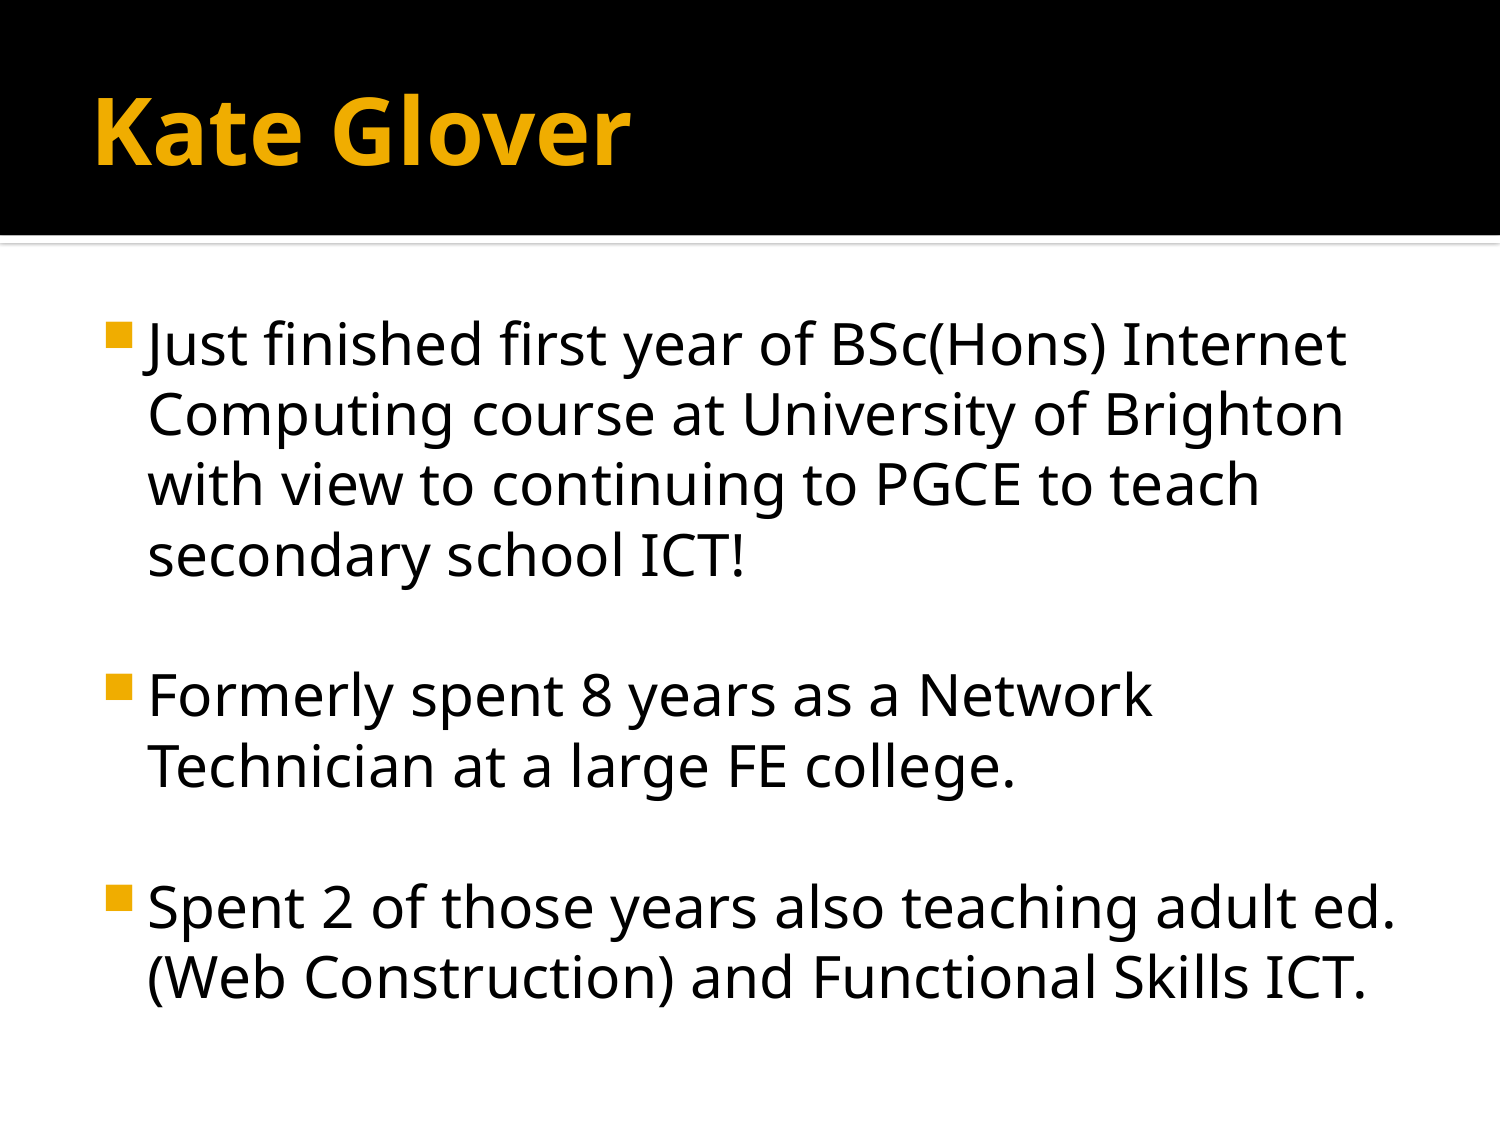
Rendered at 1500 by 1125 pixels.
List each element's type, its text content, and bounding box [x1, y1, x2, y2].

list Just finished first year of BSc(Hons) Internet Computing course at University of Brighton with view to continuing to PGCE to teach secondary school ICT! Formerly spent 8 years as a Network Technician at a large FE college. Spent 2 of those years also teaching adult ed. (Web Construction) and Functional Skills ICT. [75, 291, 1425, 1050]
title Kate Glover [75, 25, 1425, 231]
